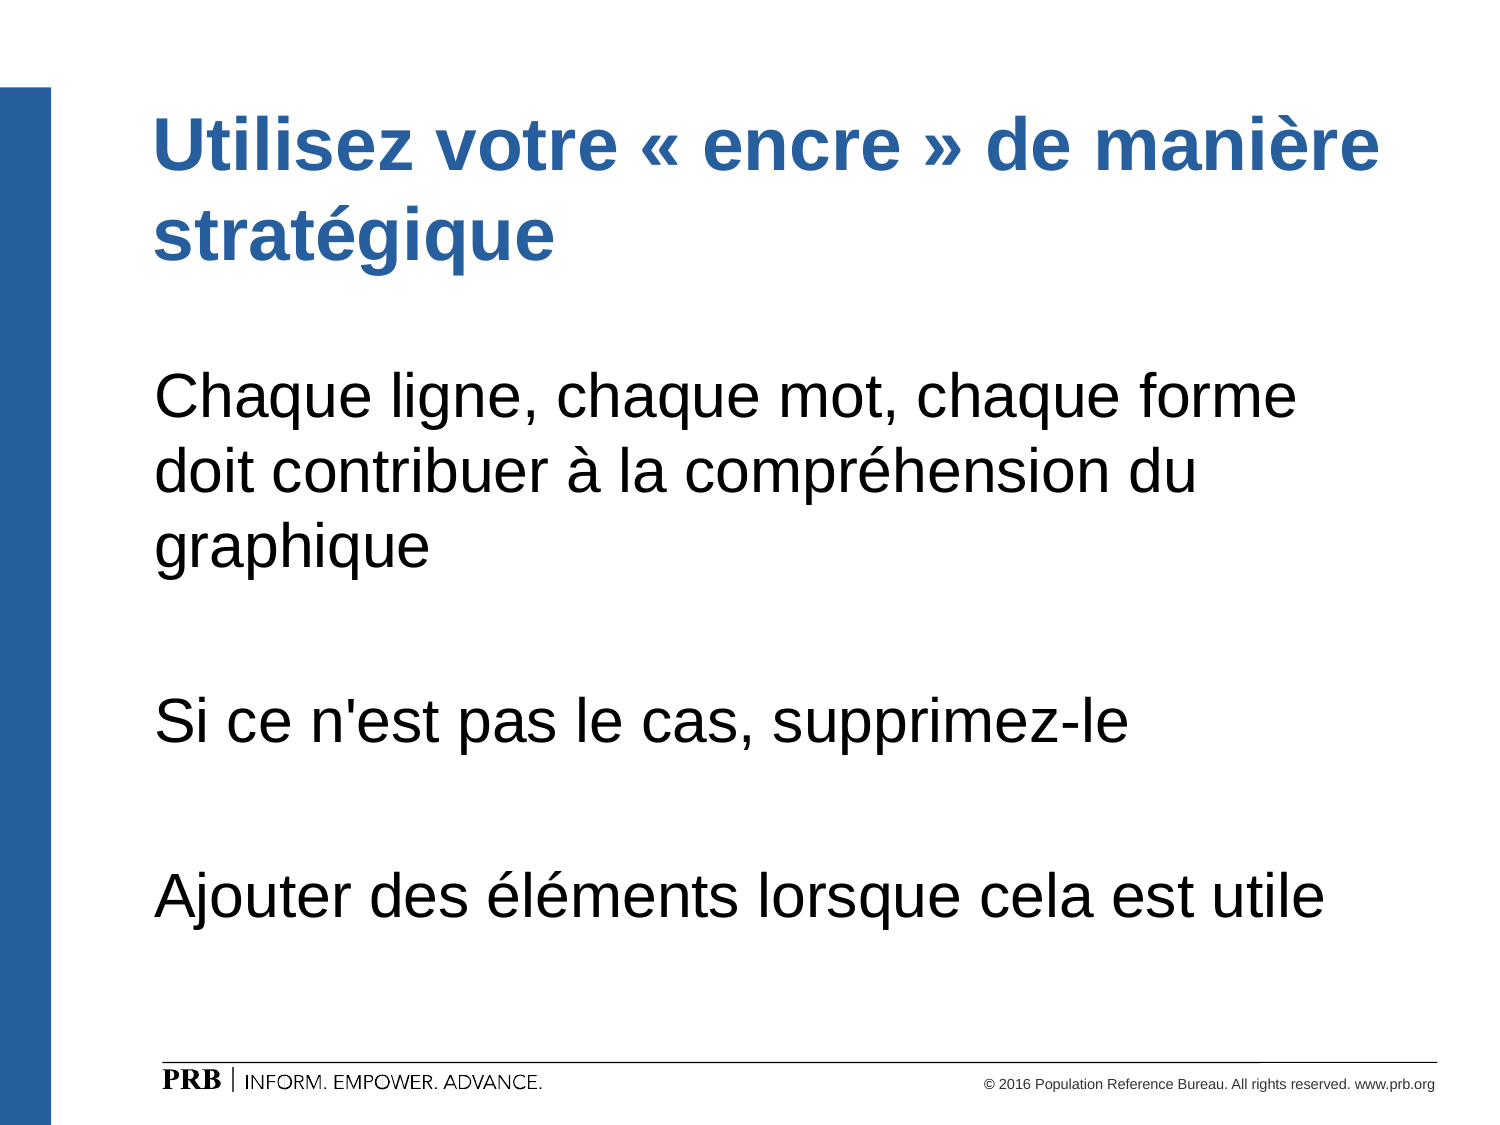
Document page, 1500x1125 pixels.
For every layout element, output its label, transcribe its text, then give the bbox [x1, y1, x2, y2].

list Chaque ligne, chaque mot, chaque forme doit contribuer à la compréhension du graphique Si ce n'est pas le cas, supprimez-le Ajouter des éléments lorsque cela est utile [139, 347, 1407, 1038]
title Utilisez votre « encre » de manière stratégique [137, 87, 1407, 250]
